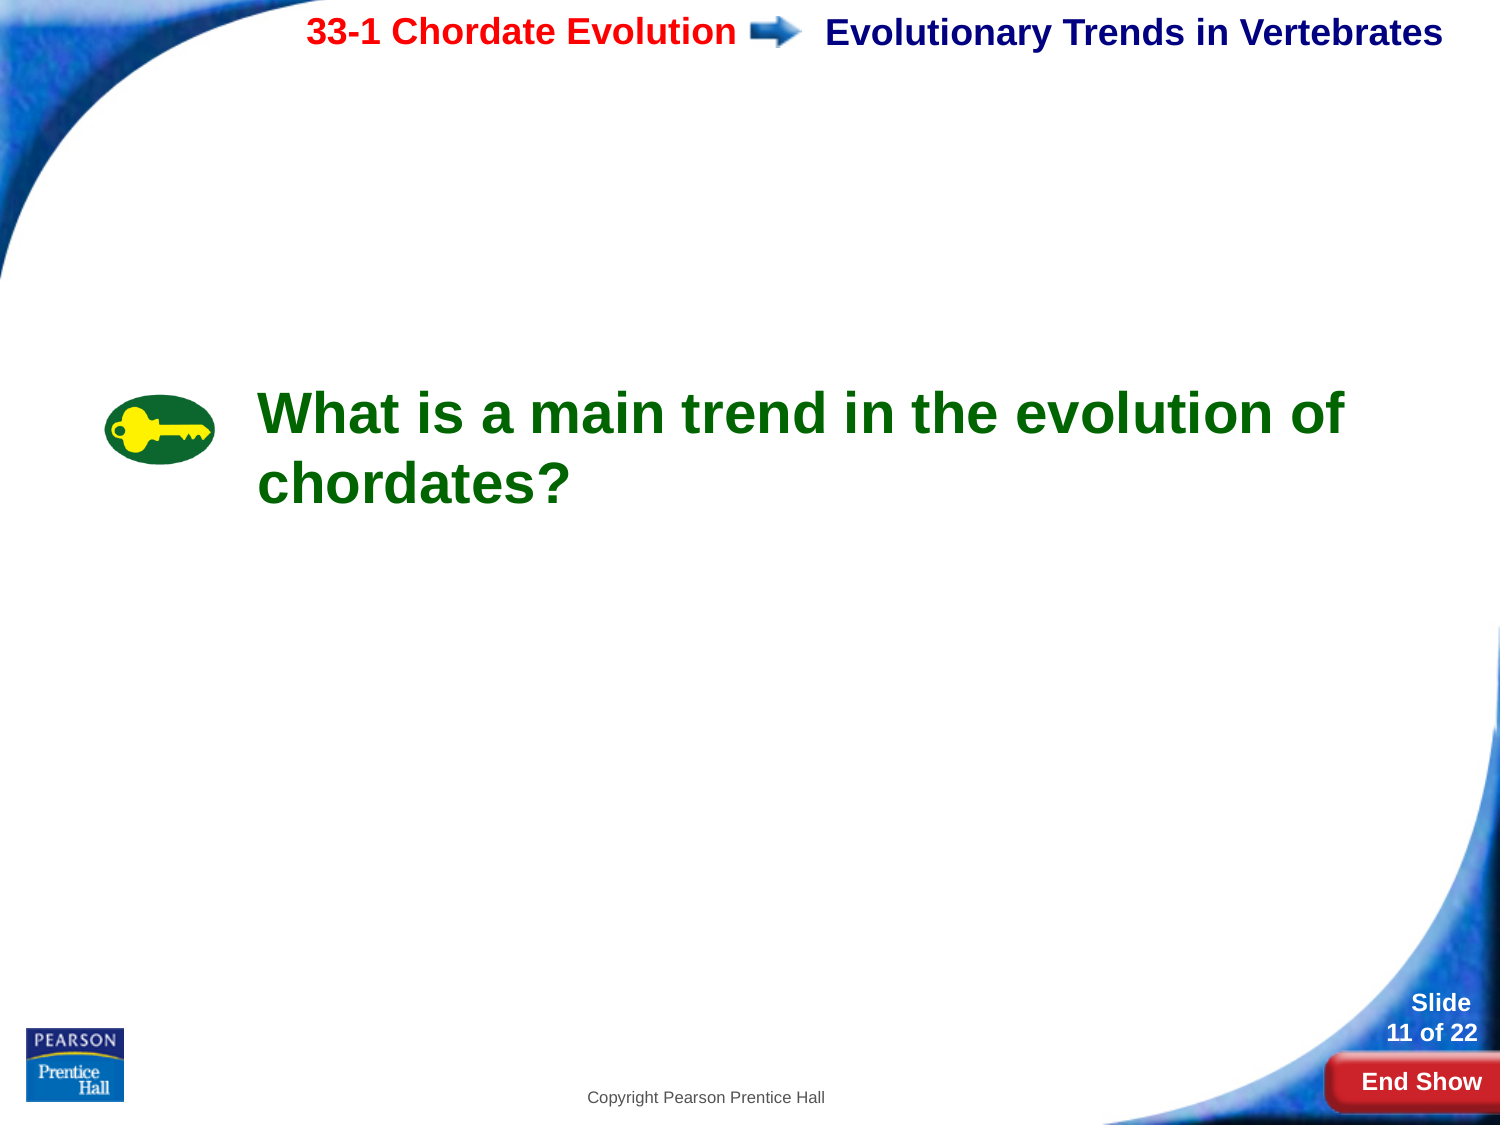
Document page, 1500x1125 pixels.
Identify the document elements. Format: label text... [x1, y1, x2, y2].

picture [0, 0, 1500, 1125]
list What is a main trend in the evolution of chordates? [44, 179, 1500, 938]
footer Copyright Pearson Prentice Hall [468, 1078, 945, 1105]
title Evolutionary Trends in Vertebrates [809, 0, 1480, 76]
